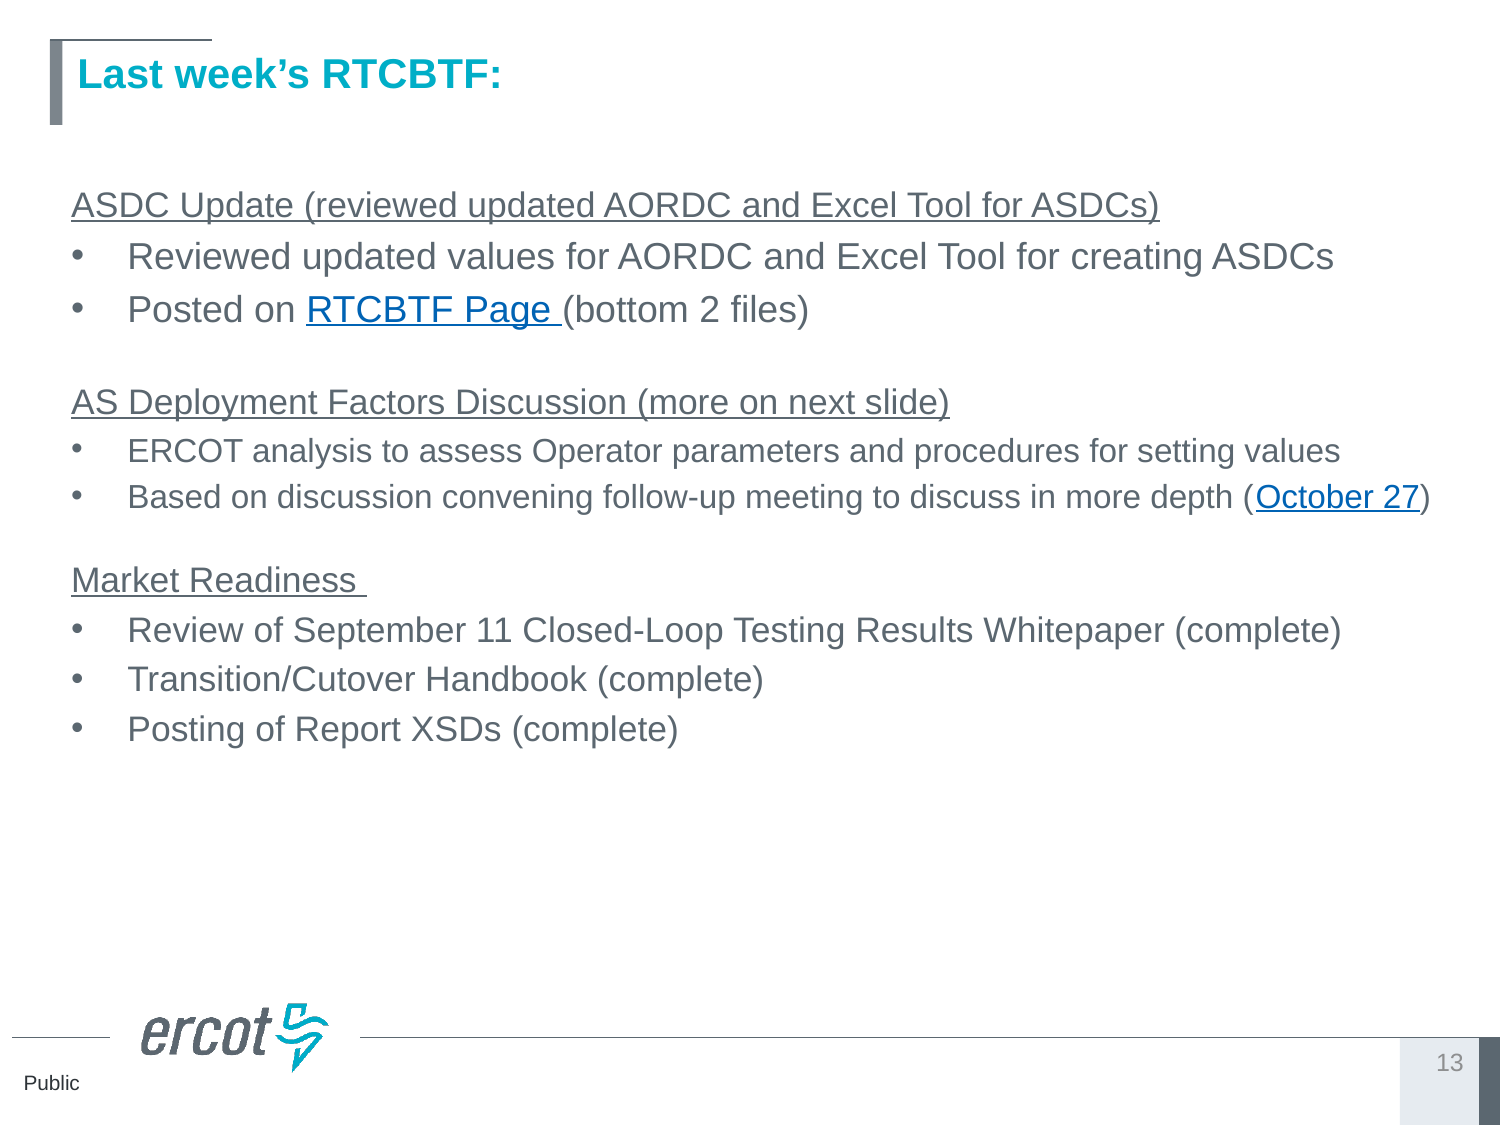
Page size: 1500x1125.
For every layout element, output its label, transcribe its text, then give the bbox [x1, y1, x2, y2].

title Last week’s RTCBTF: [62, 39, 1450, 134]
list ASDC Update (reviewed updated AORDC and Excel Tool for ASDCs) Reviewed updated values for AORDC and Excel Tool for creating ASDCs Posted on RTCBTF Page (bottom 2 files) AS Deployment Factors Discussion (more on next slide) ERCOT analysis to assess Operator parameters and procedures for setting values Based on discussion convening follow-up meeting to discuss in more depth (October 27) Market Readiness Review of September 11 Closed-Loop Testing Results Whitepaper (complete) Transition/Cutover Handbook (complete) Posting of Report XSDs (complete) [56, 174, 1475, 925]
picture [137, 999, 332, 1075]
